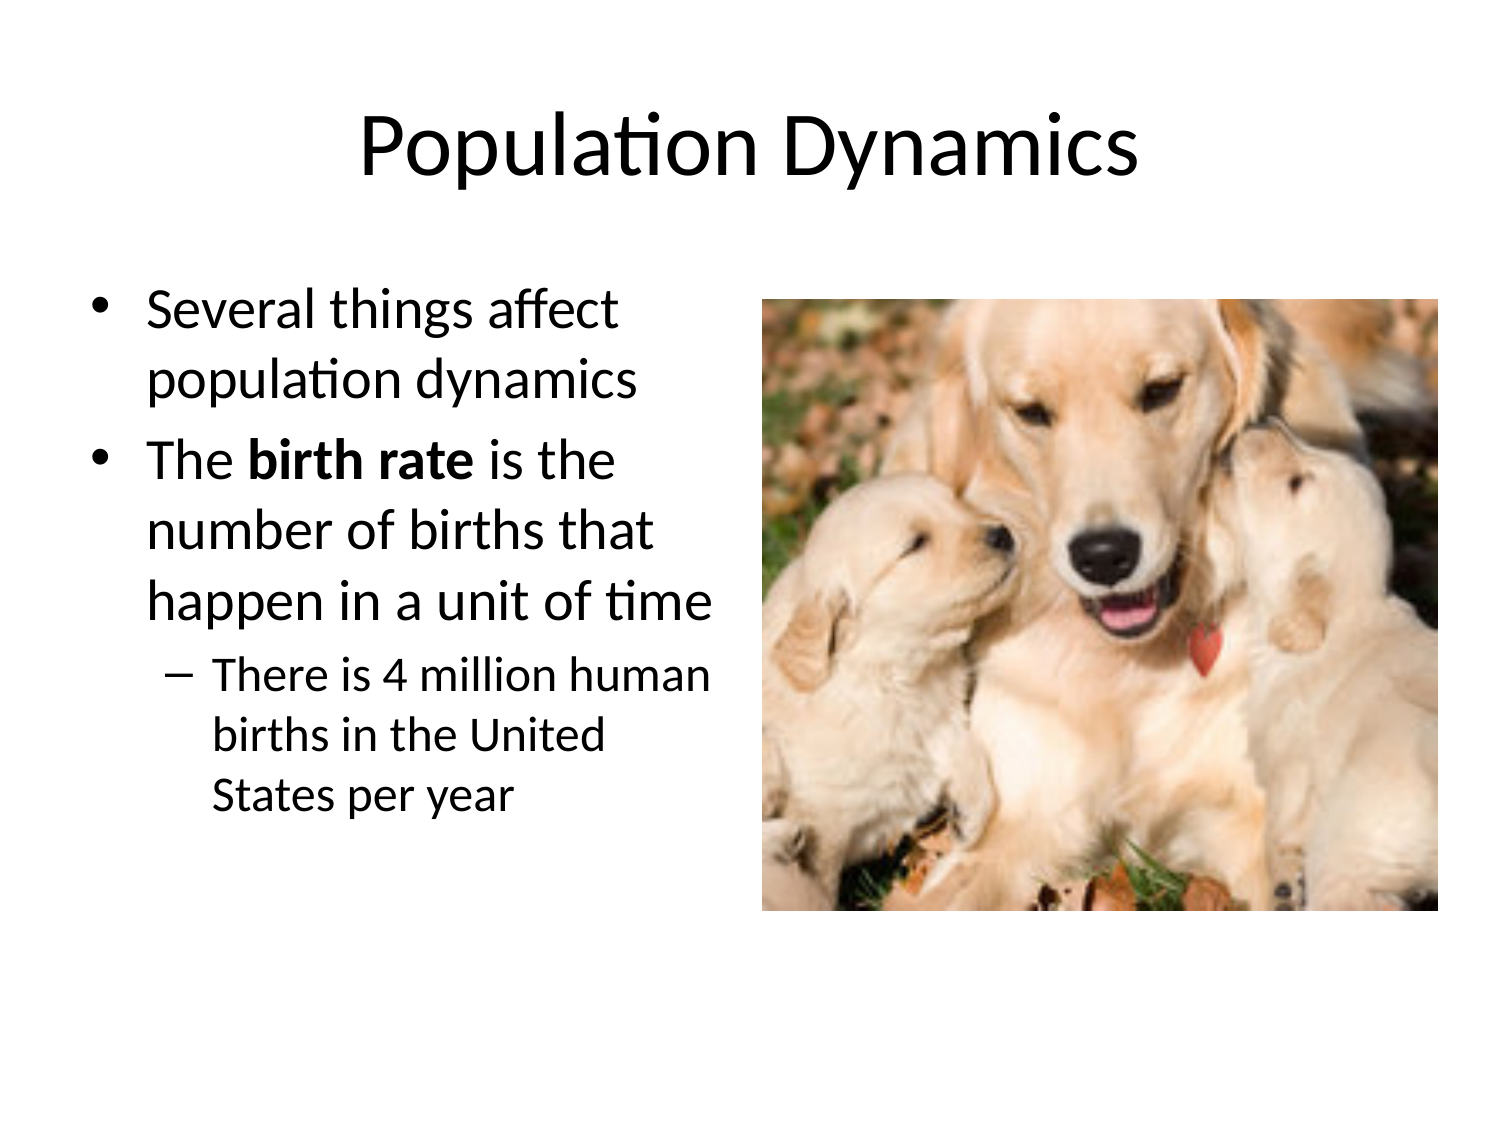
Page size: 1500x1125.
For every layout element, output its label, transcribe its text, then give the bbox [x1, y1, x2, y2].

list Several things affect population dynamics The birth rate is the number of births that happen in a unit of time There is 4 million human births in the United States per year [75, 262, 738, 1005]
title Population Dynamics [75, 45, 1425, 233]
picture [762, 299, 1438, 912]
